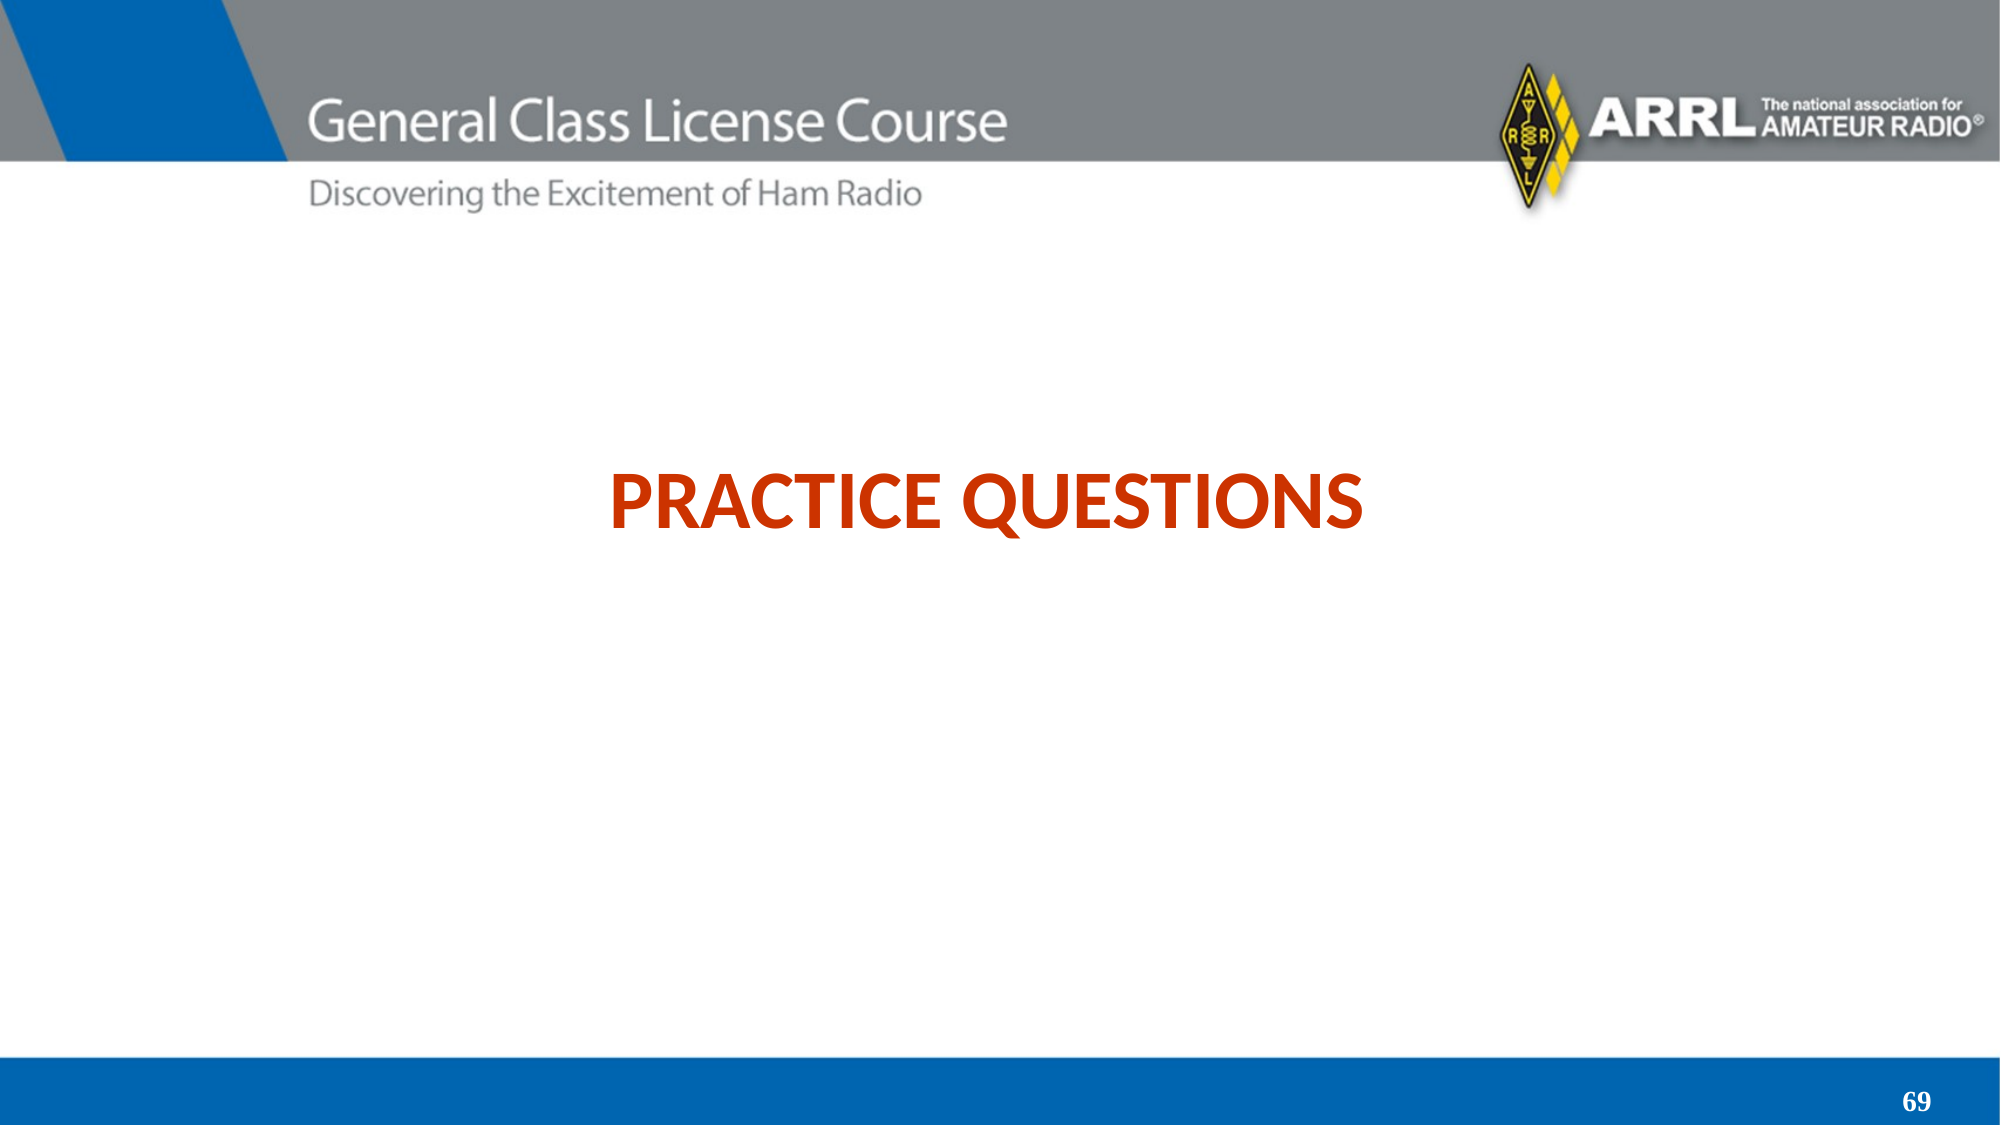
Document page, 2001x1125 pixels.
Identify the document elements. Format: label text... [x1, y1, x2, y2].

title PRACTICE QUESTIONS [87, 437, 1888, 625]
picture [0, 0, 2001, 1125]
